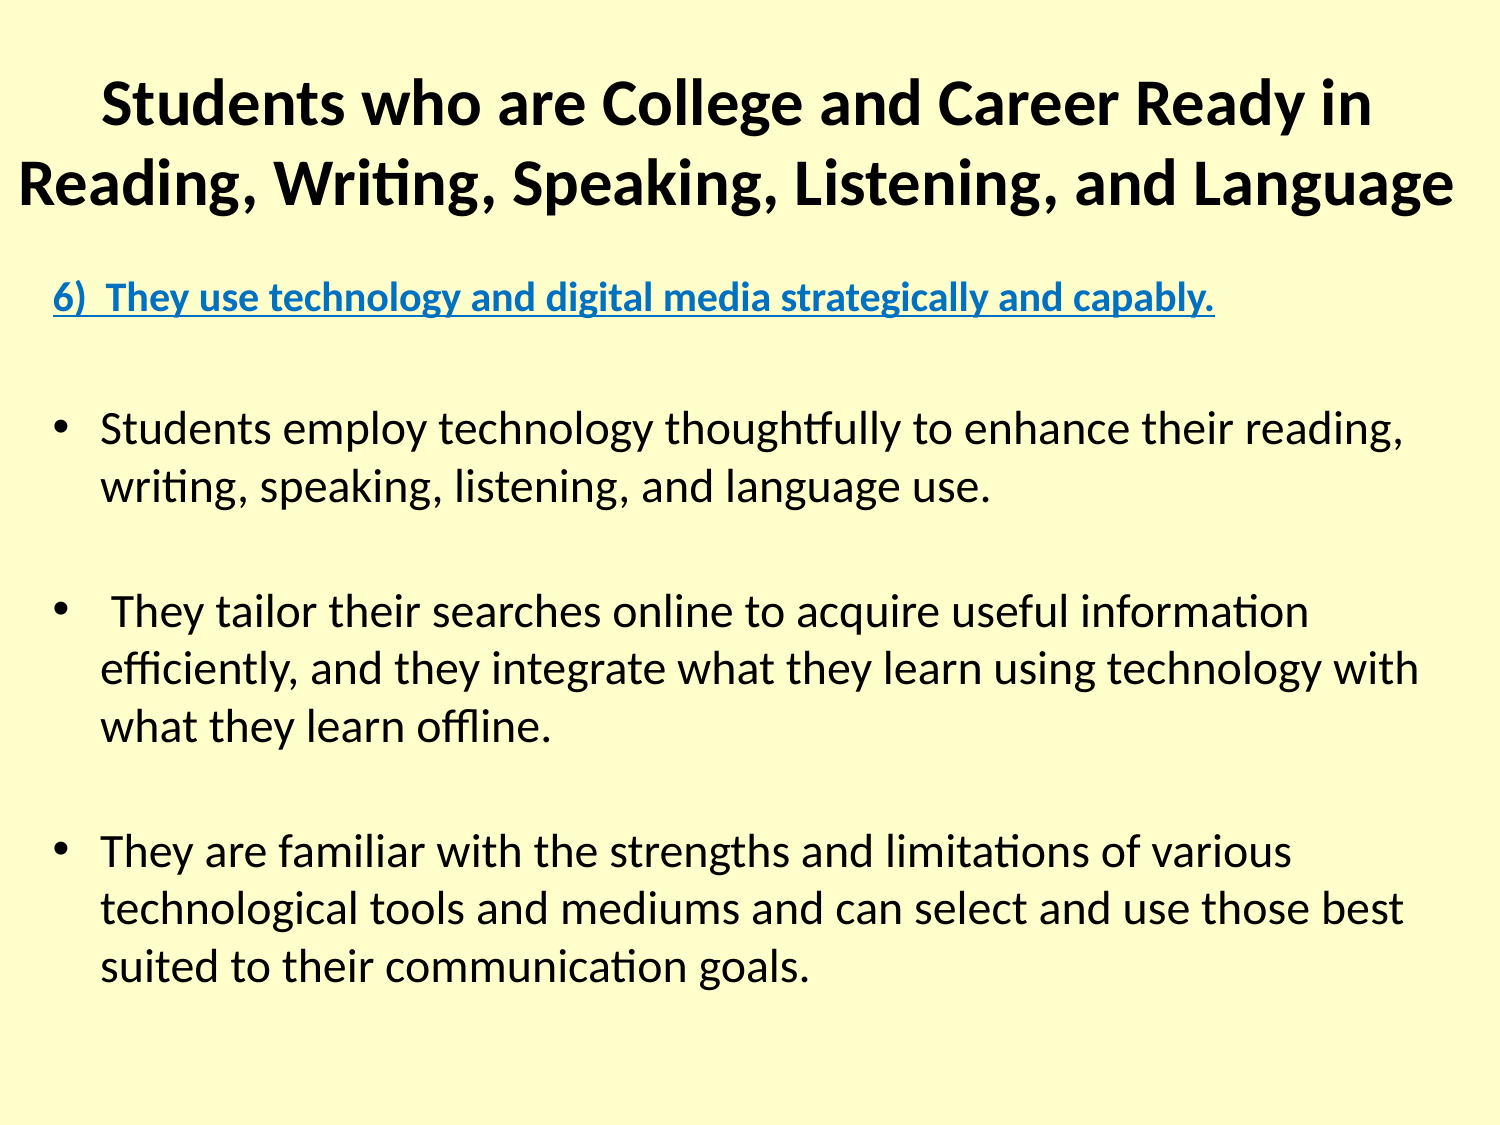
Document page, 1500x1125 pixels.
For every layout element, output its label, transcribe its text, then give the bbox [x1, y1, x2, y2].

title Students who are College and Career Ready in Reading, Writing, Speaking, Listening, and Language [0, 45, 1475, 233]
list 6) They use technology and digital media strategically and capably. Students employ technology thoughtfully to enhance their reading, writing, speaking, listening, and language use. They tailor their searches online to acquire useful information efficiently, and they integrate what they learn using technology with what they learn offline. They are familiar with the strengths and limitations of various technological tools and mediums and can select and use those best suited to their communication goals. [37, 262, 1463, 1005]
